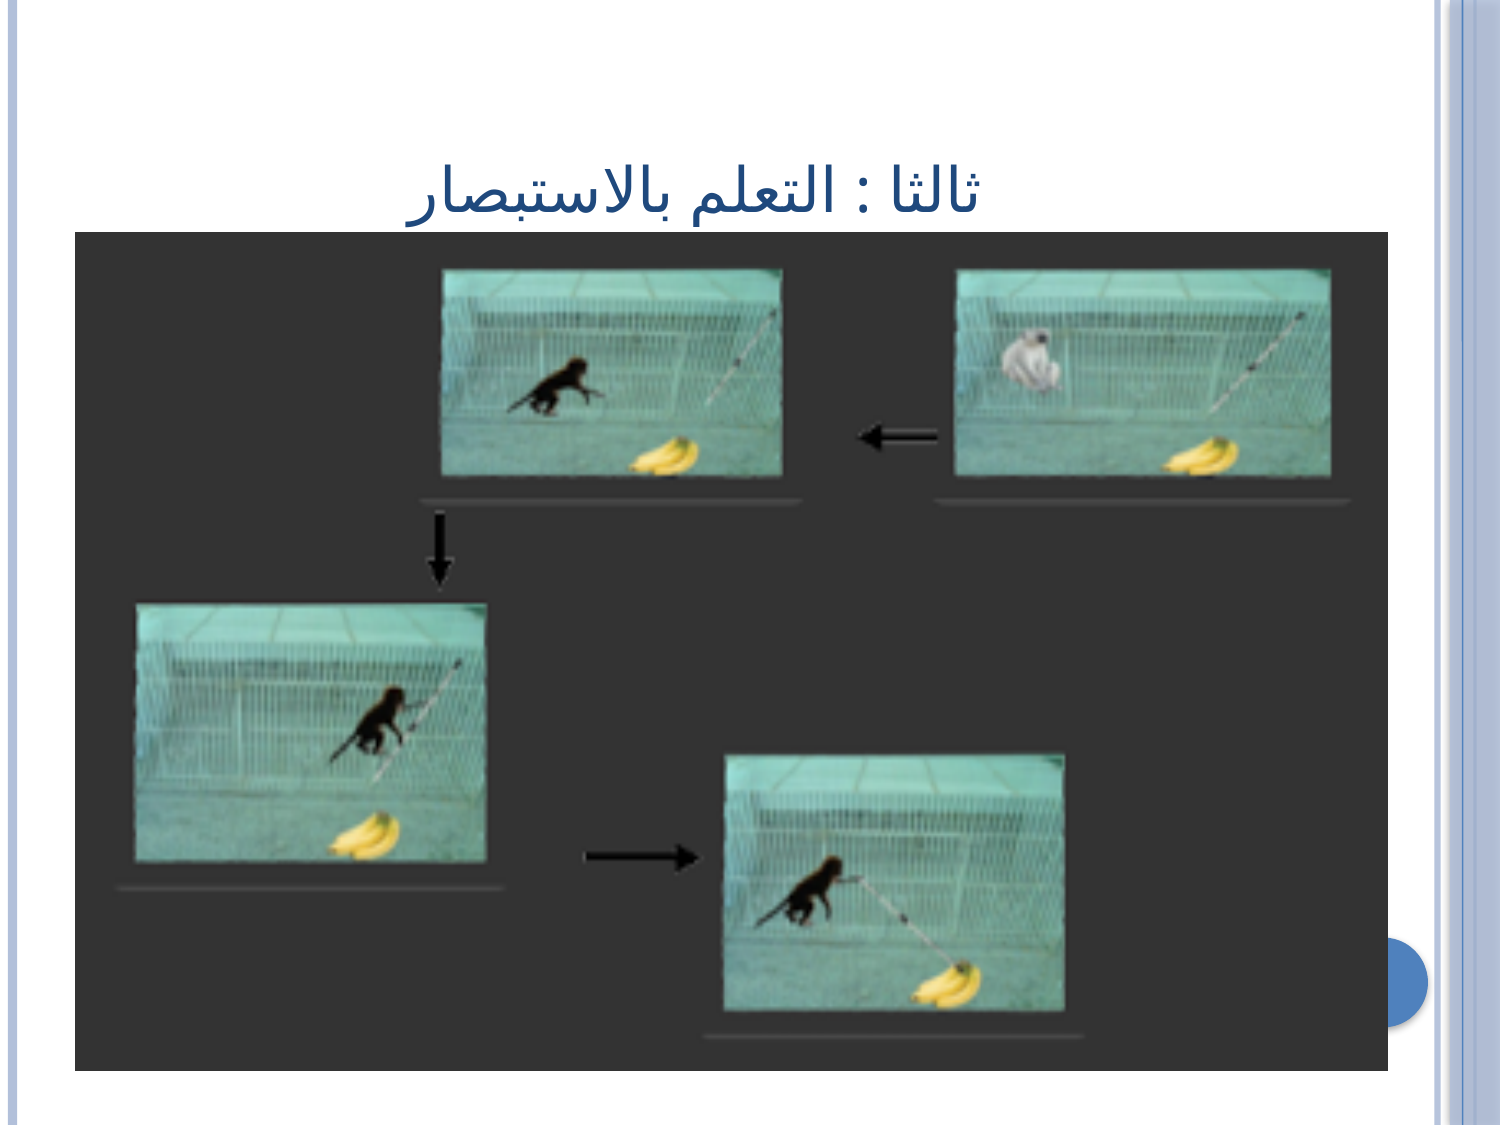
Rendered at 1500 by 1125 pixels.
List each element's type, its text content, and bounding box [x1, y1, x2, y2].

title ثالثا : التعلم بالاستبصار [75, 45, 1300, 230]
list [74, 231, 1389, 1071]
